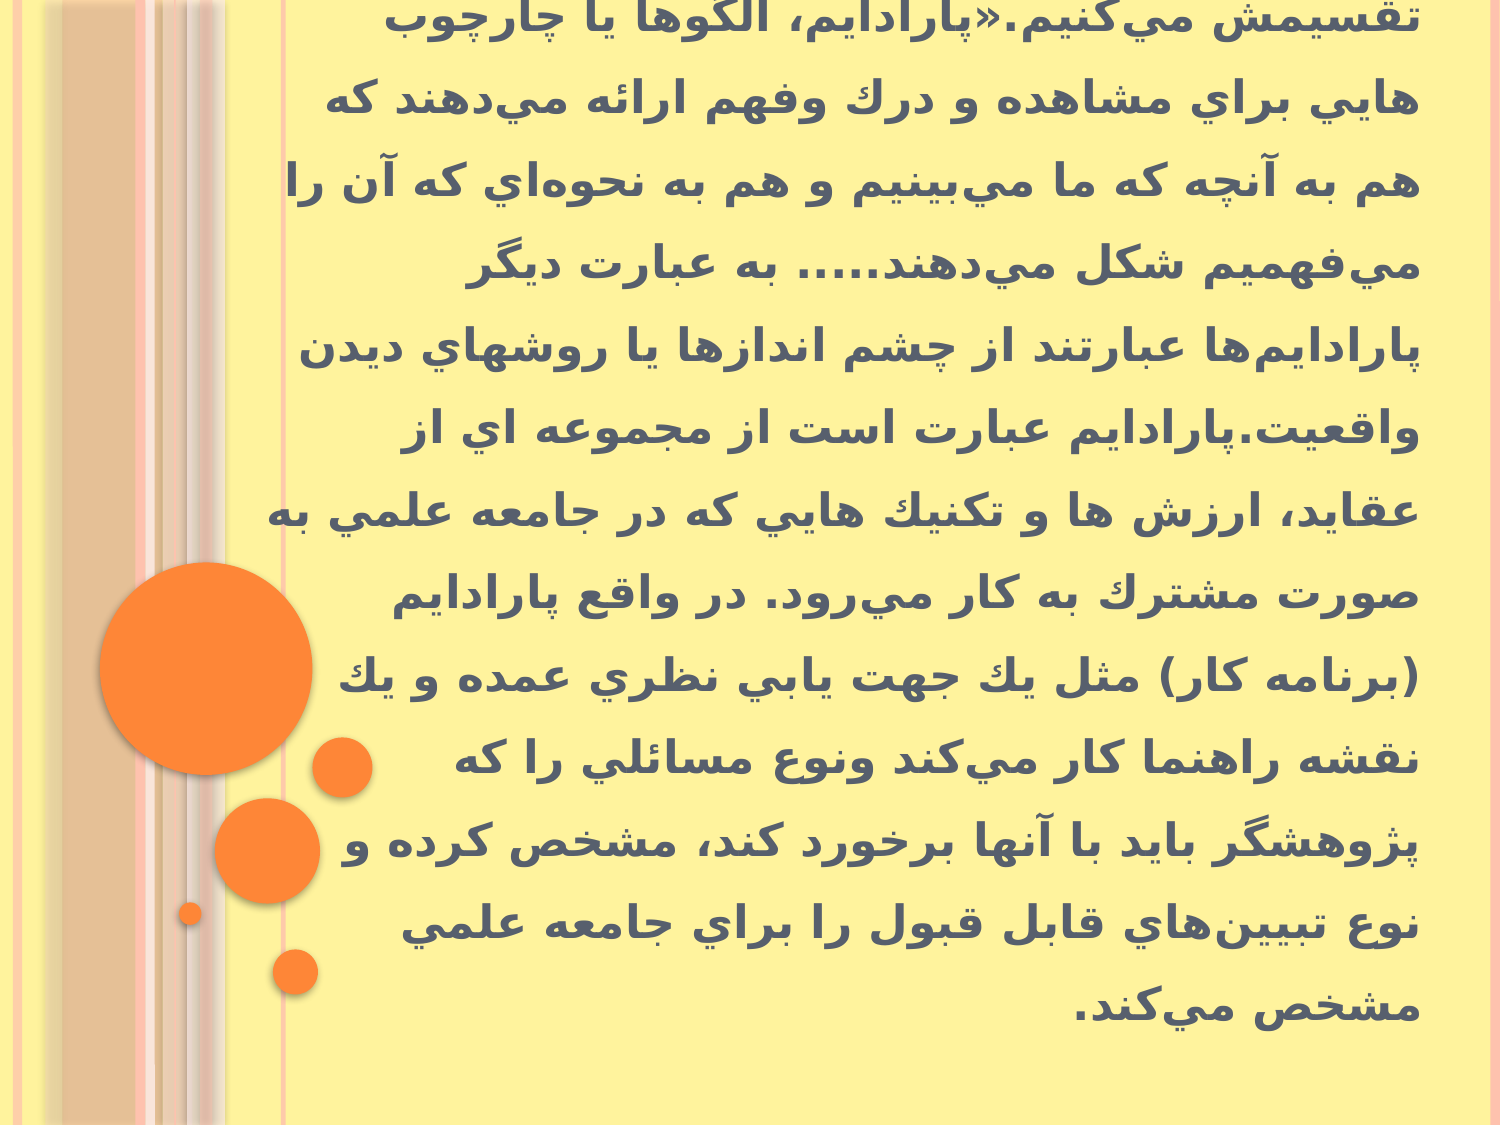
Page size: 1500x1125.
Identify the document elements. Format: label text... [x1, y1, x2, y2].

title پارادايم‌هاي پژوهش كيفي : پارادايم عبارت است از مجموعه گزاره‌هايي كه توضيح مي‌دهند چگونه دنيا ادراك مي‌شود و دربرگيرنده ديدگاهي درمورد دنيا و شيوه‌اي است كه ما دنياي پيچيده را خرد كرده و به اجزاء مختلف تقسيمش مي‌كنيم.«پارادايم، الگوها يا چارچوب هايي براي مشاهده و درك وفهم ارائه مي‌دهند كه هم به آنچه كه ما مي‌بينيم و هم به نحوه‌اي كه آن را مي‌فهميم شكل مي‌دهند..... به عبارت ديگر پارادايم‌ها عبارتند از چشم اندازها يا روشهاي ديدن واقعيت.پارادايم عبارت است از مجموعه اي از عقايد، ارزش ها و تكنيك هايي كه در جامعه علمي به صورت مشترك به كار مي‌رود. در واقع پارادايم (برنامه كار) مثل يك جهت يابي نظري عمده و يك نقشه راهنما كار مي‌كند ونوع مسائلي را كه پژوهشگر بايد با آنها برخورد كند، مشخص كرده و نوع تبيين‌هاي قابل قبول را براي جامعه علمي مشخص مي‌كند. [249, 62, 1438, 1038]
